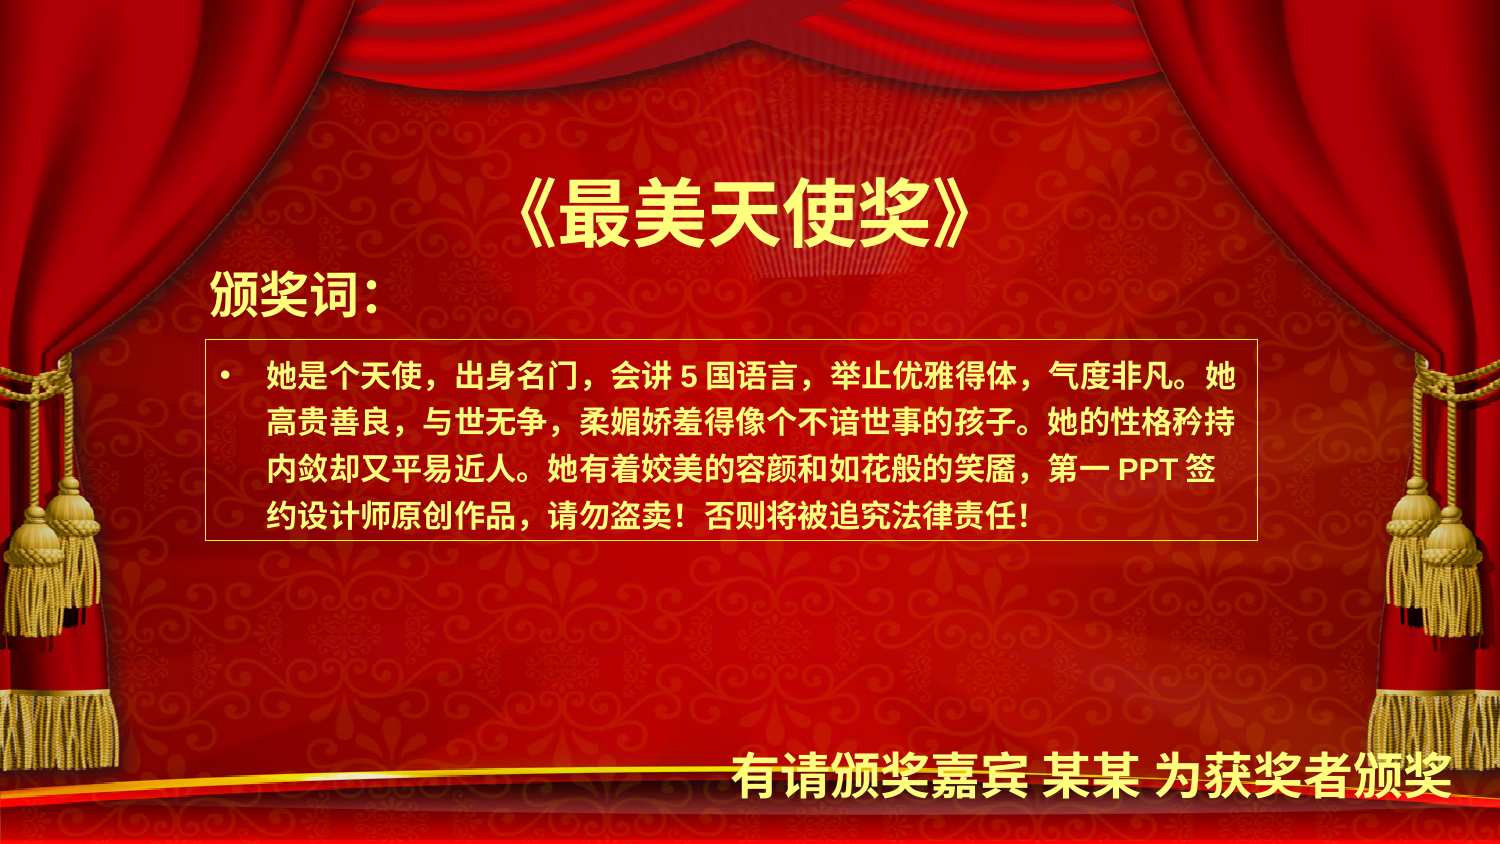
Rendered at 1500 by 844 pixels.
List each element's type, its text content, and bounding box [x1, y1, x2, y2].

text_box 有请颁奖嘉宾 某某 为获奖者颁奖 [657, 737, 1500, 812]
picture [0, 0, 1500, 844]
text_box 《最美天使奖》 [385, 158, 1105, 264]
text_box 颁奖词： [171, 256, 449, 332]
text_box 她是个天使，出身名门，会讲5国语言，举止优雅得体，气度非凡。她高贵善良，与世无争，柔媚娇羞得像个不谙世事的孩子。她的性格矜持内敛却又平易近人。她有着姣美的容颜和如花般的笑靥，第一PPT签约设计师原创作品，请勿盗卖！否则将被追究法律责任！ [205, 339, 1258, 541]
